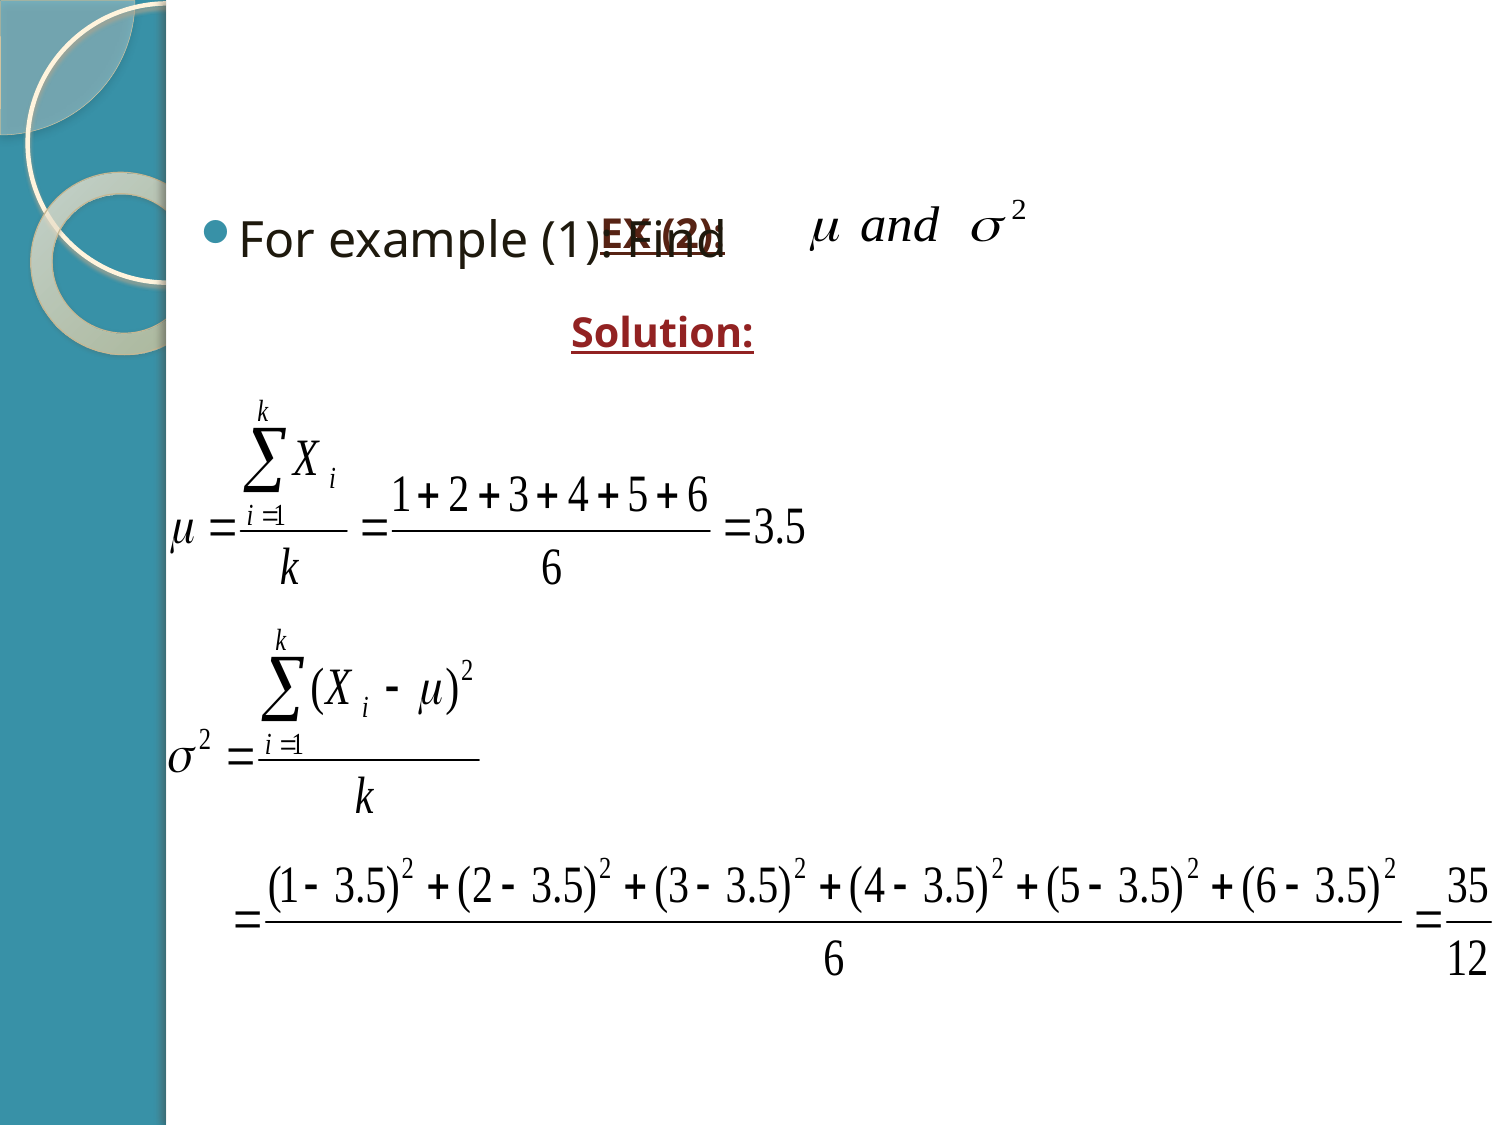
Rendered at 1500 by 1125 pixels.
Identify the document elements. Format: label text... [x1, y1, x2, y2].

list For example (1): Find [174, 200, 1400, 275]
title EX (2): Solution: [50, 200, 1275, 463]
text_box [162, 387, 1500, 988]
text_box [799, 187, 1038, 263]
